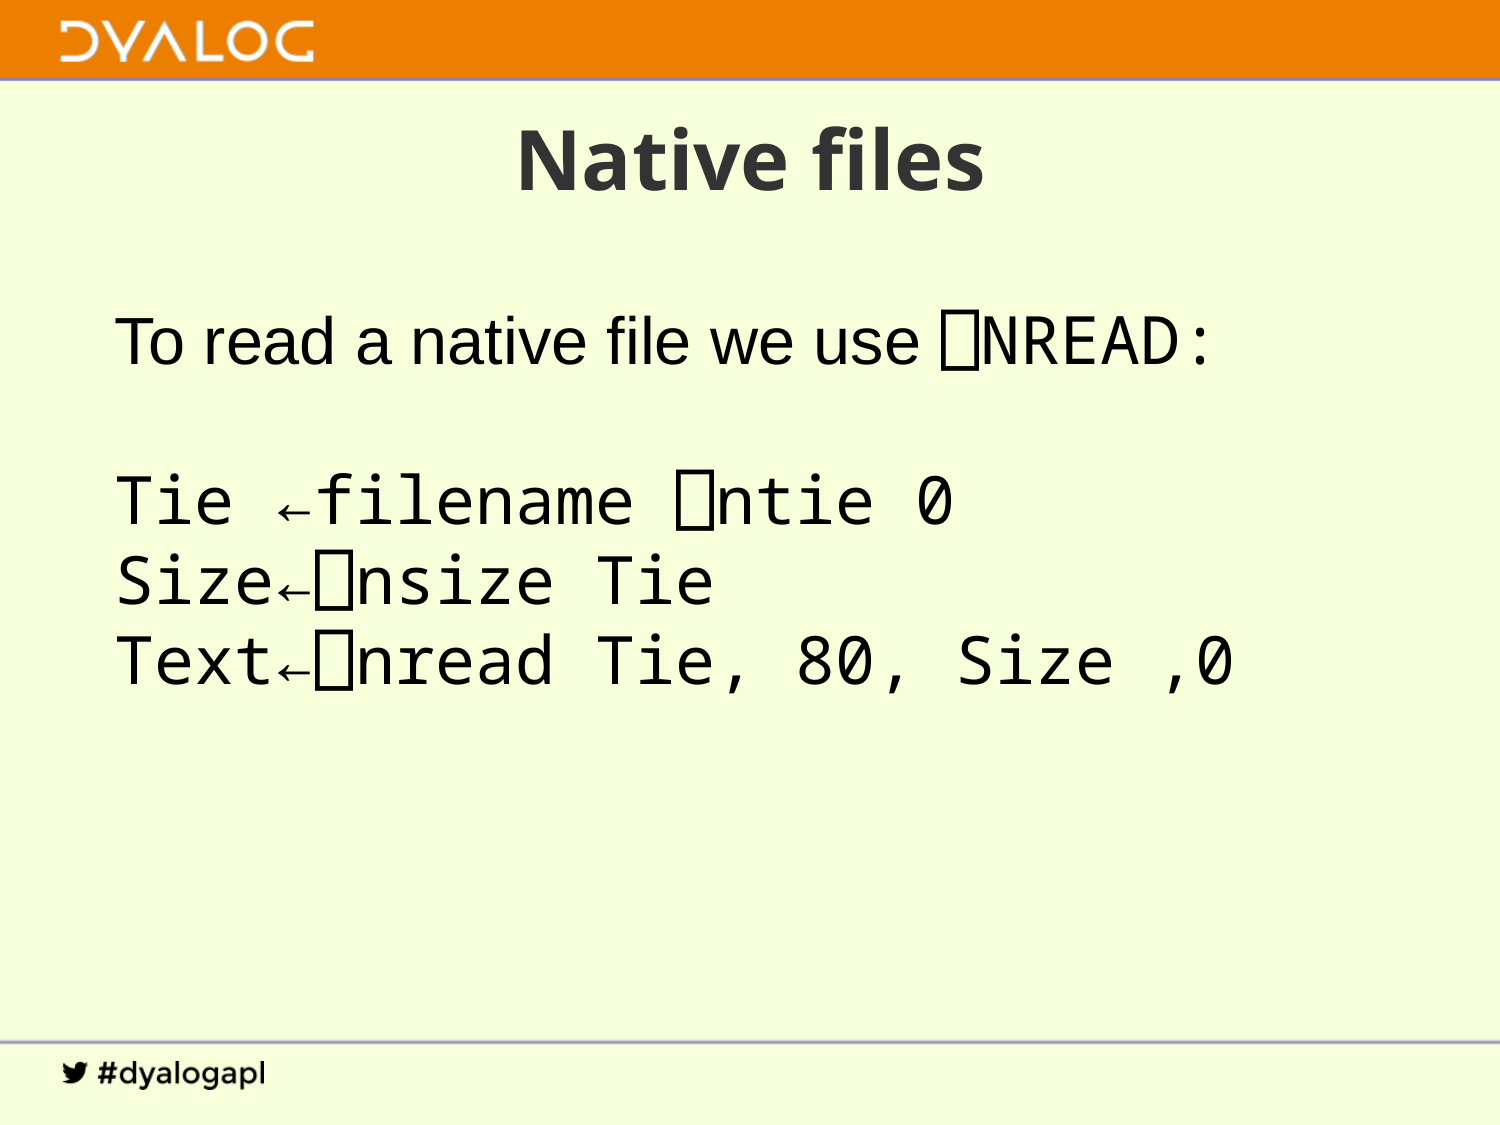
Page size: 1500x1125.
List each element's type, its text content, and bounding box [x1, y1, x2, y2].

picture [0, 0, 1500, 1125]
subtitle To read a native file we use ⎕NREAD: Tie ←filename ⎕ntie 0 Size←⎕nsize Tie Text←⎕nread Tie, 80, Size ,0 [100, 290, 1388, 925]
title Native files [112, 99, 1388, 268]
